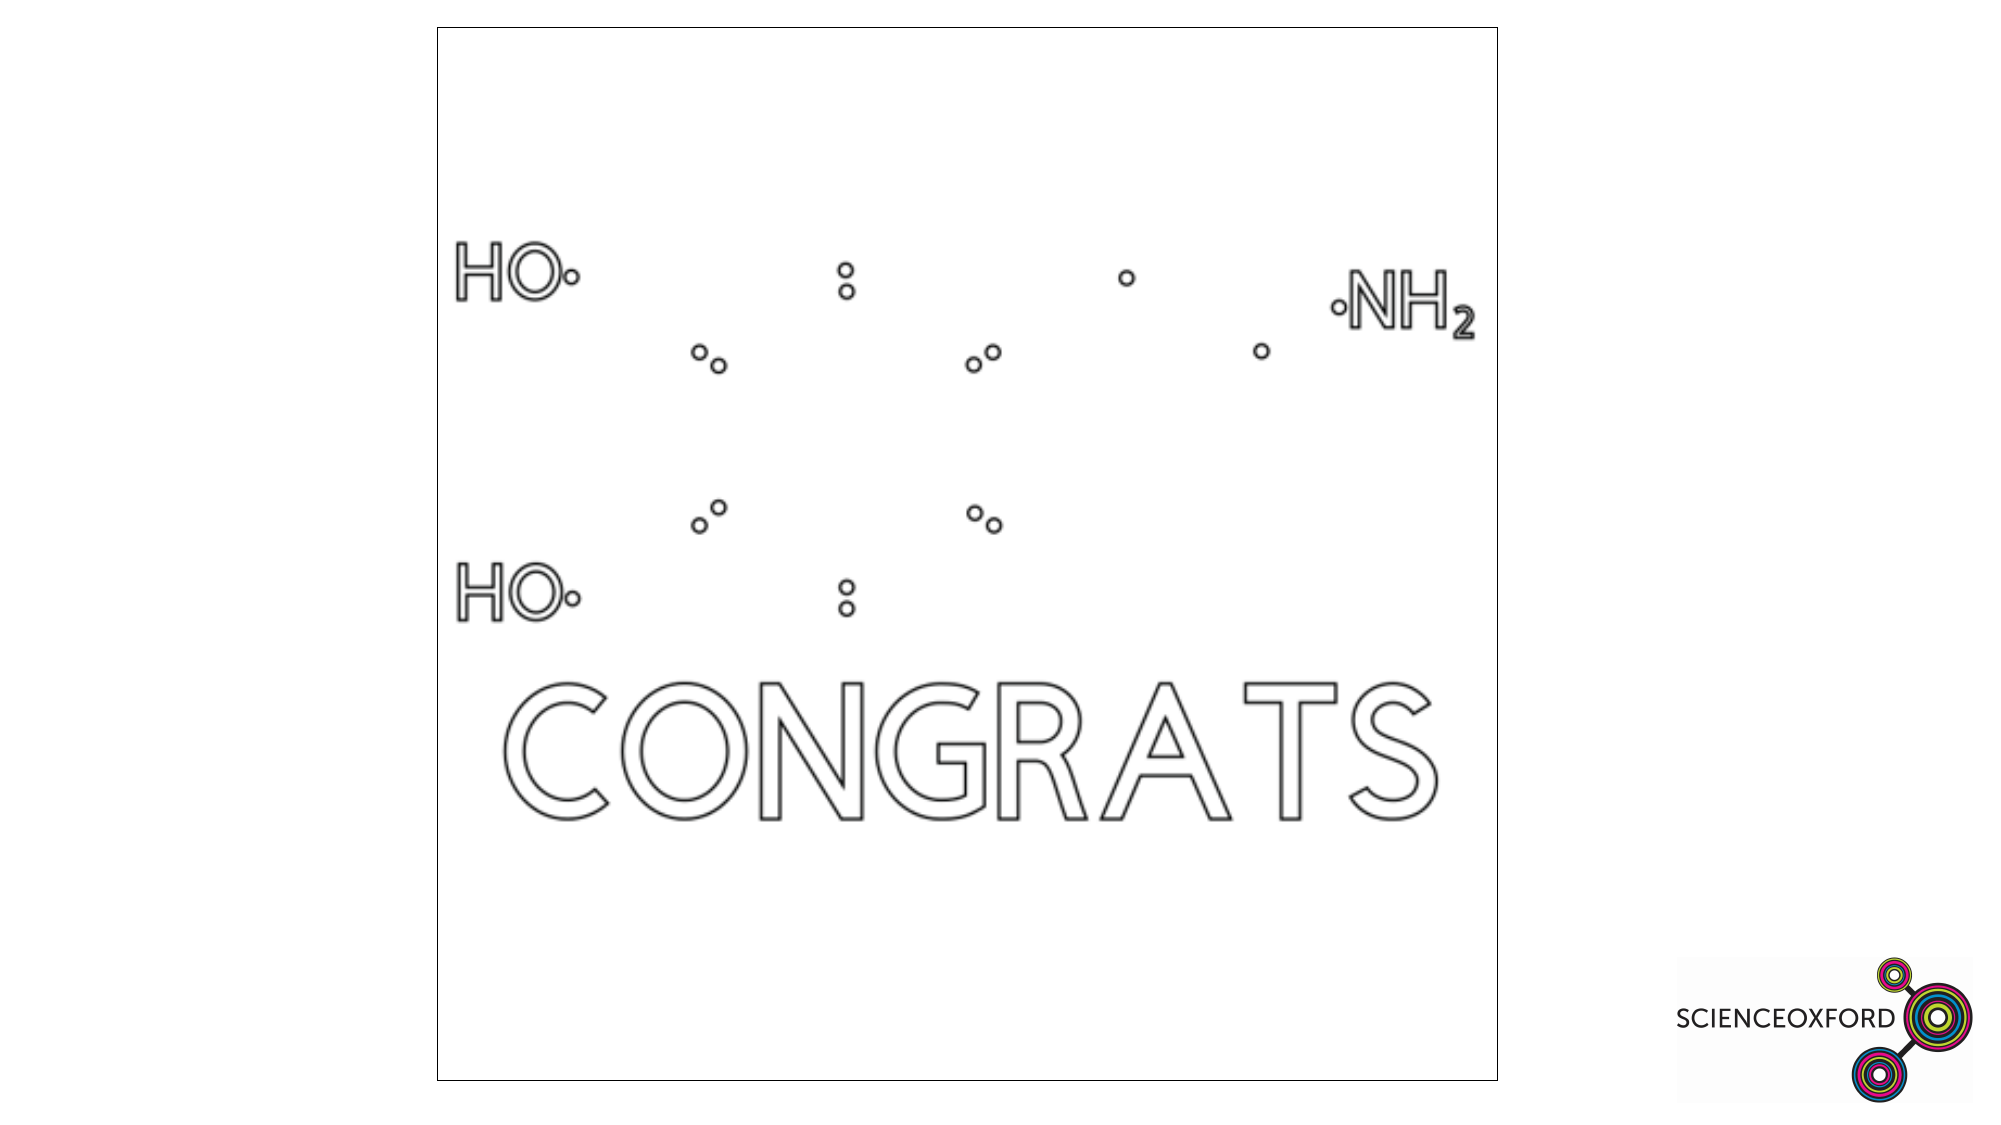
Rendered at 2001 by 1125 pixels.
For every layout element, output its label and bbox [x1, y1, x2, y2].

picture [1677, 957, 1974, 1103]
picture [437, 27, 1498, 1081]
